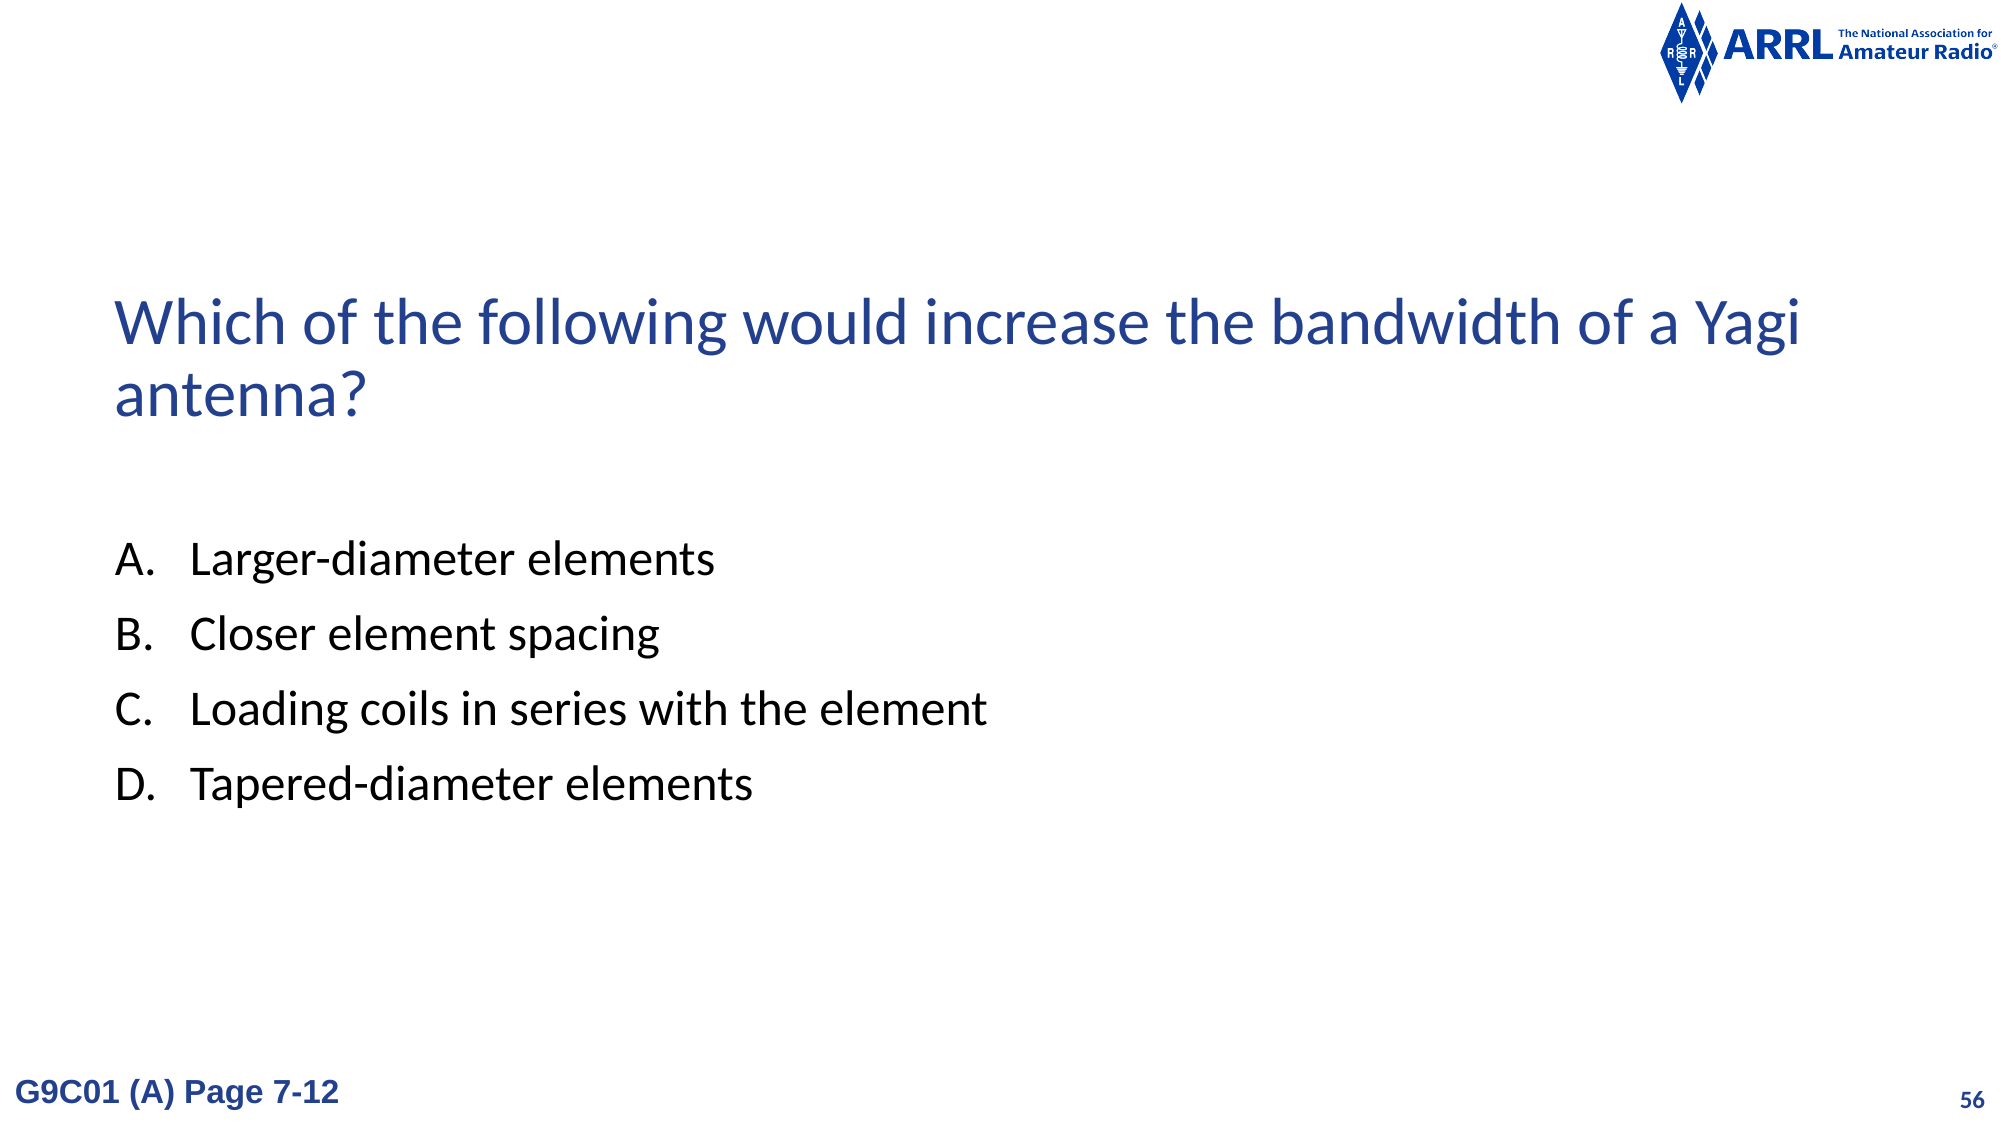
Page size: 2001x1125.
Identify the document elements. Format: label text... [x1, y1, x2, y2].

list Larger-diameter elements Closer element spacing Loading coils in series with the element Tapered-diameter elements [99, 525, 1900, 1005]
picture [1658, 0, 1999, 106]
text_box G9C01 (A) Page 7-12 [0, 1062, 1313, 1118]
title Which of the following would increase the bandwidth of a Yagi antenna? [99, 249, 1900, 468]
text_box 56 [1875, 1076, 2000, 1121]
